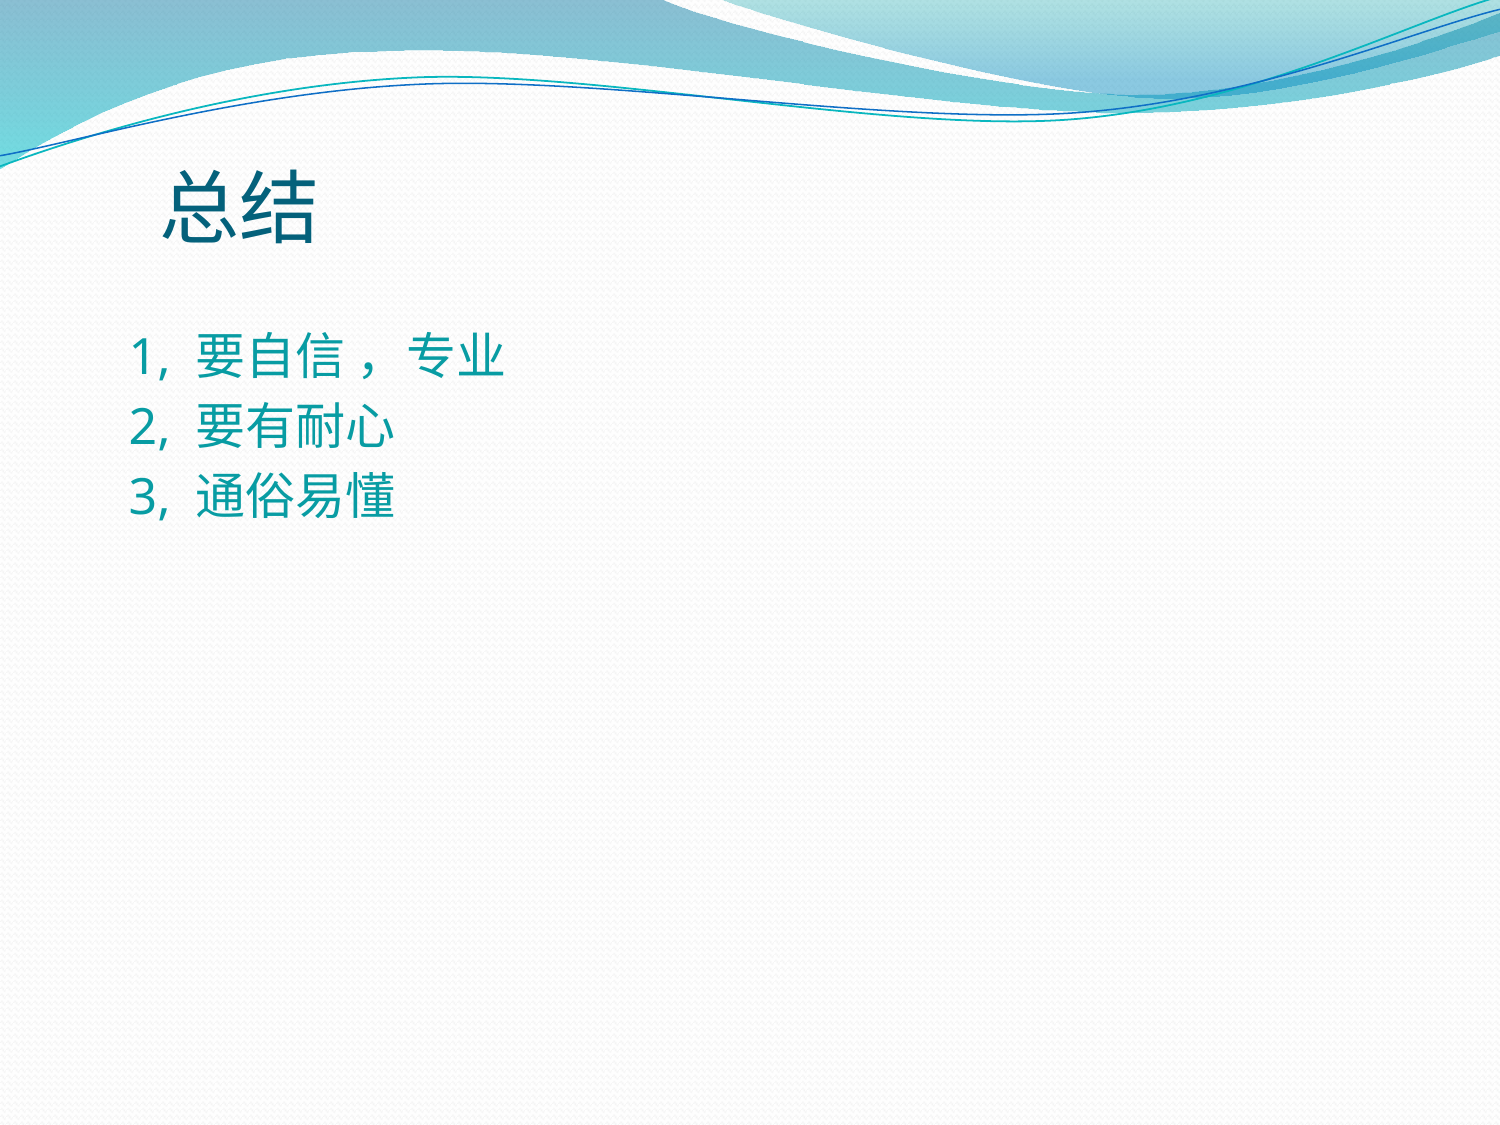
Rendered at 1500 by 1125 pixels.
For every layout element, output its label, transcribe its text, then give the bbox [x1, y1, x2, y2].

list 1, 要自信 ，专业 2, 要有耐心 3, 通俗易懂 [75, 317, 1425, 752]
title 总结 [159, 149, 1164, 254]
